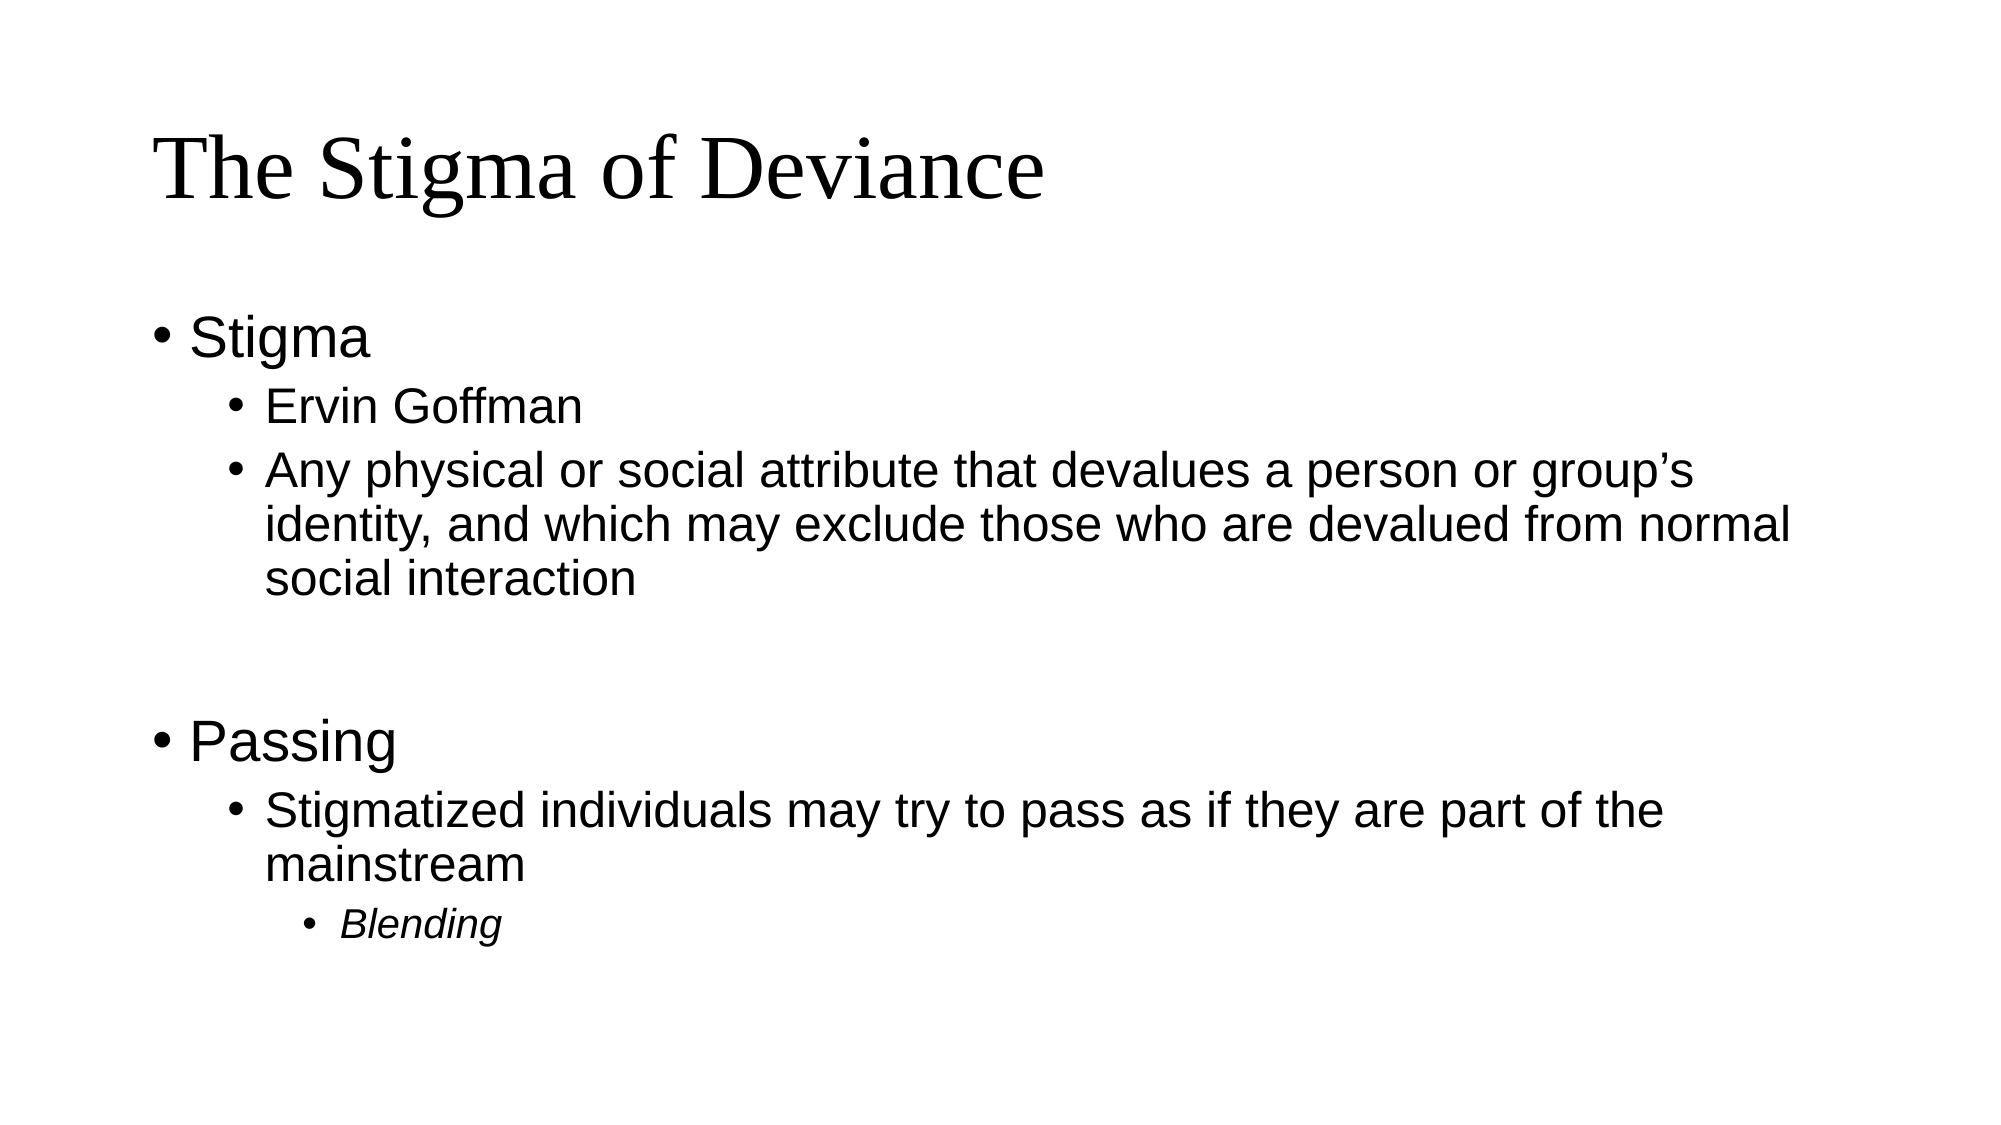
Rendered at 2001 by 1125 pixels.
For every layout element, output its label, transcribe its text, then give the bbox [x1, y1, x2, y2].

title The Stigma of Deviance [137, 59, 1863, 278]
list Stigma Ervin Goffman Any physical or social attribute that devalues a person or group’s identity, and which may exclude those who are devalued from normal social interaction Passing Stigmatized individuals may try to pass as if they are part of the mainstream Blending [137, 299, 1863, 1014]
